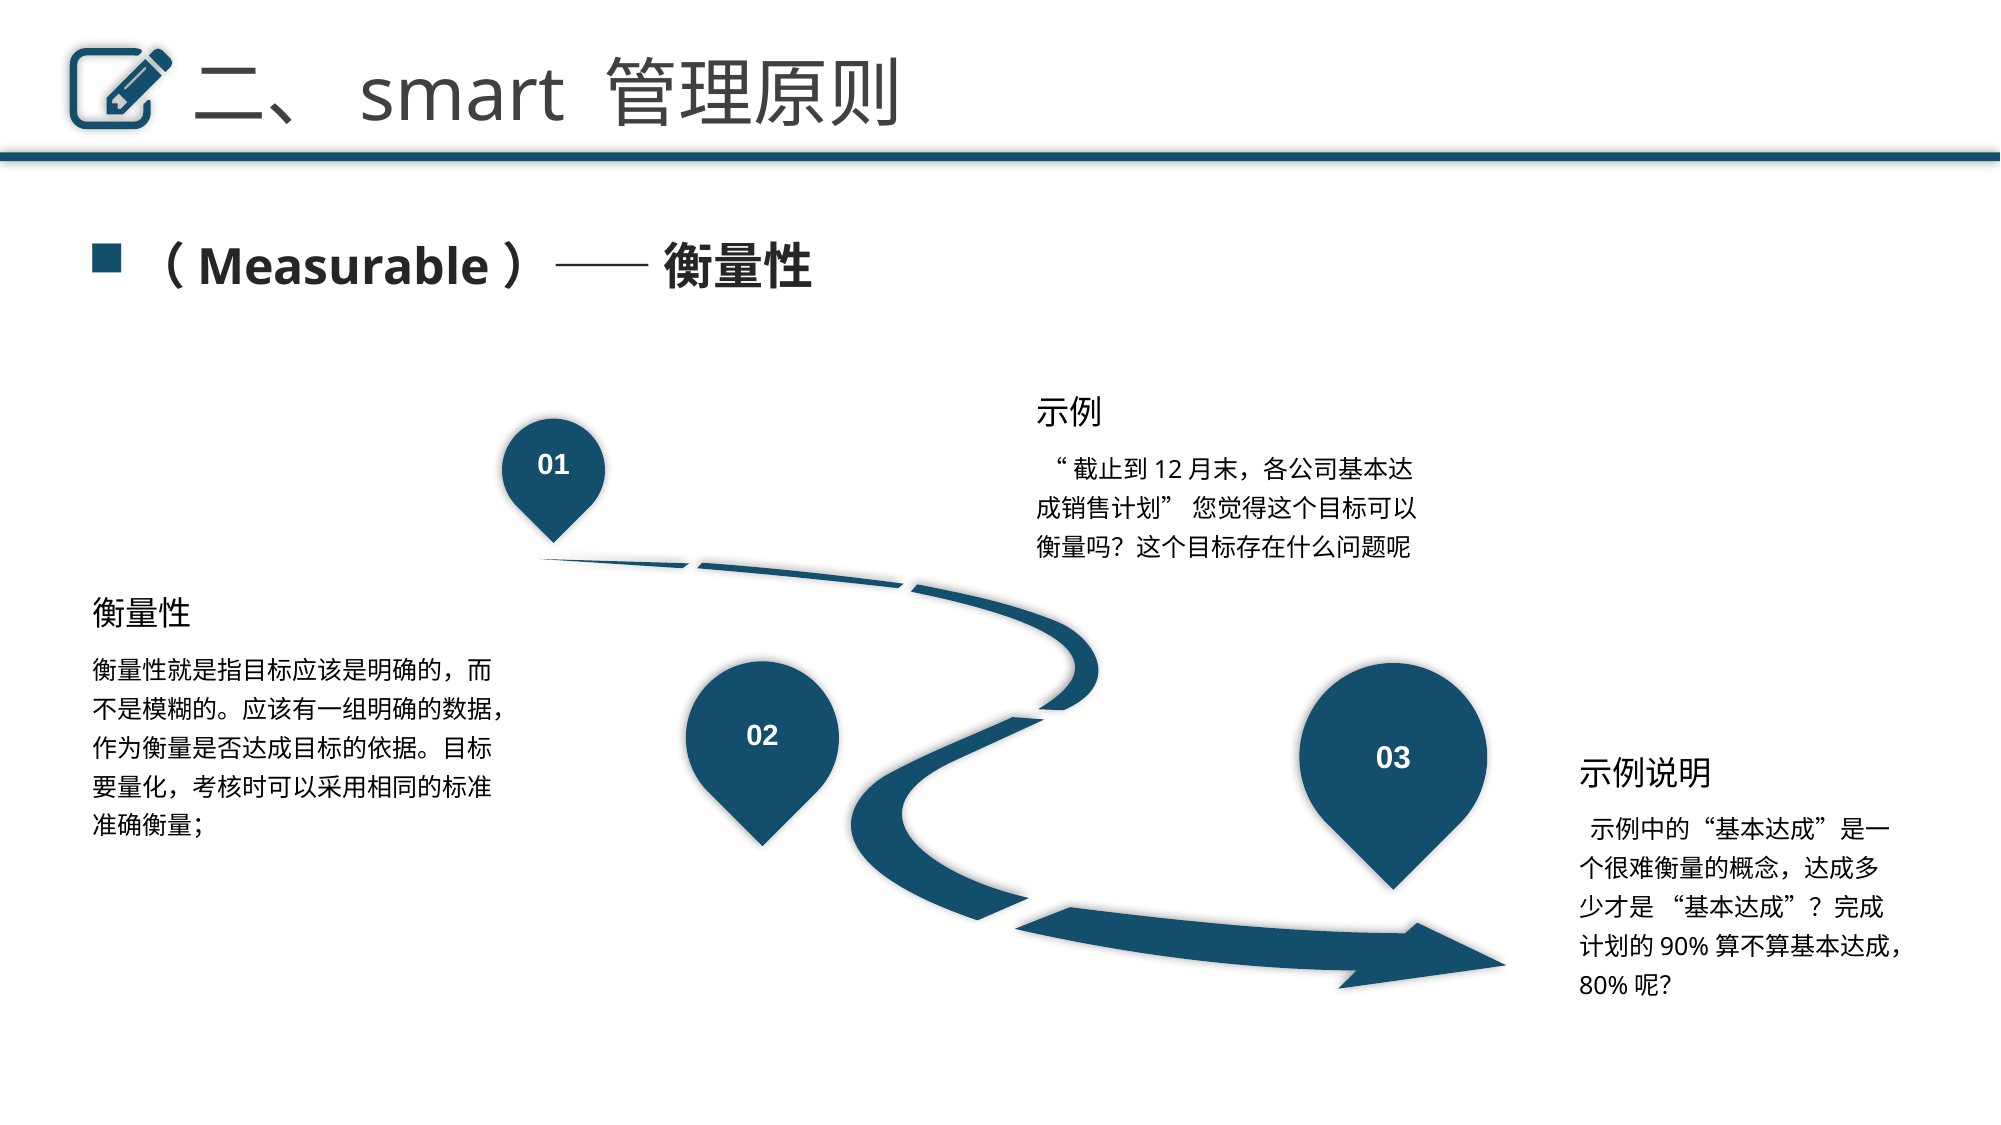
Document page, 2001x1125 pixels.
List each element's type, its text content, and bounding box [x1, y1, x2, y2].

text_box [494, 418, 1507, 989]
text_box [69, 48, 151, 130]
text_box [106, 59, 162, 115]
text_box [0, 151, 2000, 162]
text_box 二、smart 管理原则 [191, 45, 904, 136]
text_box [1021, 384, 1453, 567]
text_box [77, 585, 513, 847]
text_box （Measurable）—— 衡量性 [73, 227, 829, 302]
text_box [1564, 744, 1916, 1007]
text_box [148, 48, 173, 72]
